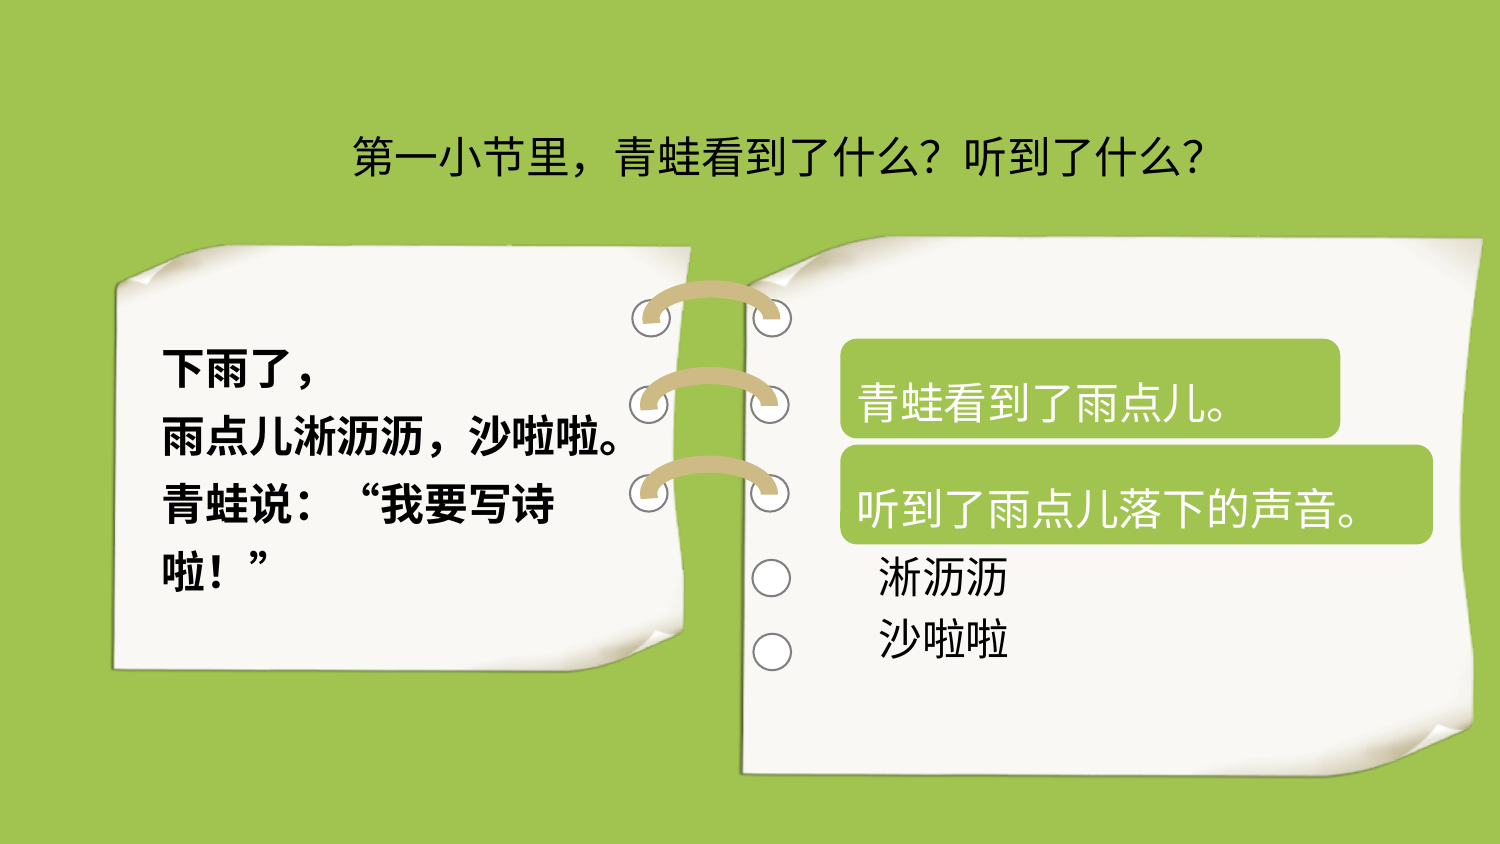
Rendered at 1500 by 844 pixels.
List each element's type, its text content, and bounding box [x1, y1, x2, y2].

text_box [89, 206, 1500, 814]
text_box 第一小节里，青蛙看到了什么？听到了什么？ [339, 123, 1238, 188]
